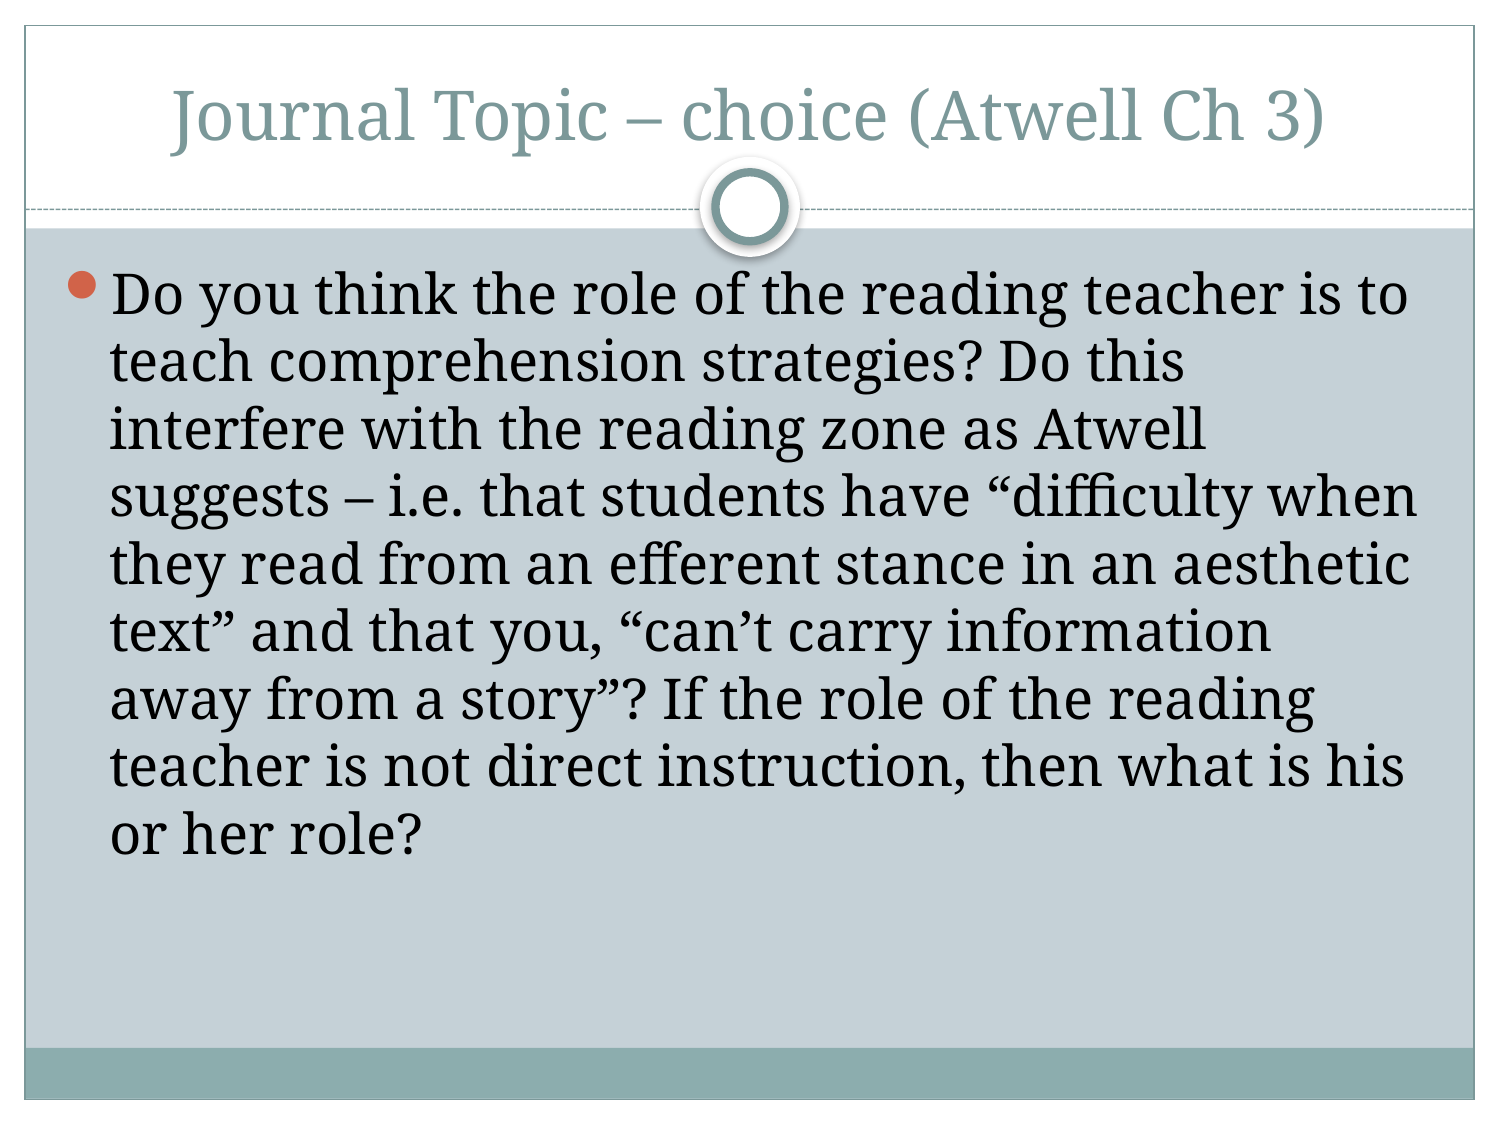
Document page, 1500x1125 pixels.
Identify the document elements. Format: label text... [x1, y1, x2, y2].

list Do you think the role of the reading teacher is to teach comprehension strategies? Do this interfere with the reading zone as Atwell suggests – i.e. that students have “difficulty when they read from an efferent stance in an aesthetic text” and that you, “can’t carry information away from a story”? If the role of the reading teacher is not direct instruction, then what is his or her role? [49, 250, 1445, 1001]
title Journal Topic – choice (Atwell Ch 3) [49, 37, 1450, 162]
